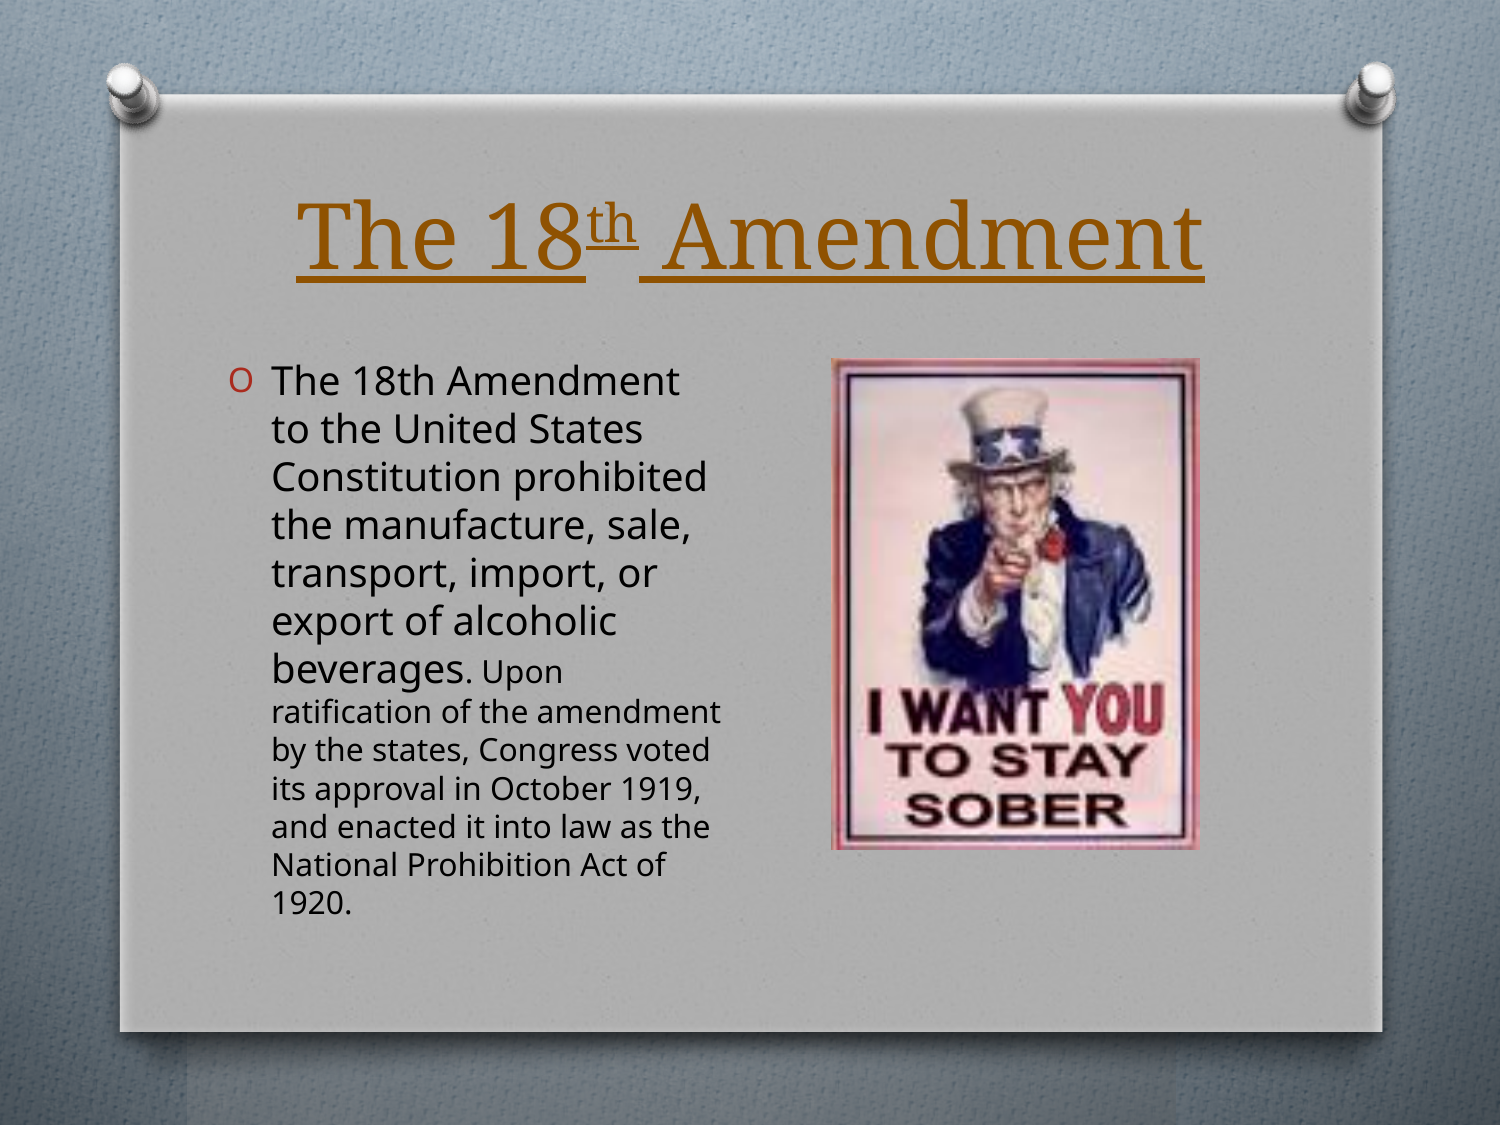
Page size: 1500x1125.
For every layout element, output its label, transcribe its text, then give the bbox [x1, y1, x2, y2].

title The 18th Amendment [179, 134, 1323, 332]
picture [75, 29, 198, 153]
picture [1317, 35, 1439, 156]
picture [830, 358, 1201, 851]
list The 18th Amendment to the United States Constitution prohibited the manufacture, sale, transport, import, or export of alcoholic beverages. Upon ratification of the amendment by the states, Congress voted its approval in October 1919, and enacted it into law as the National Prohibition Act of 1920. [213, 348, 738, 939]
